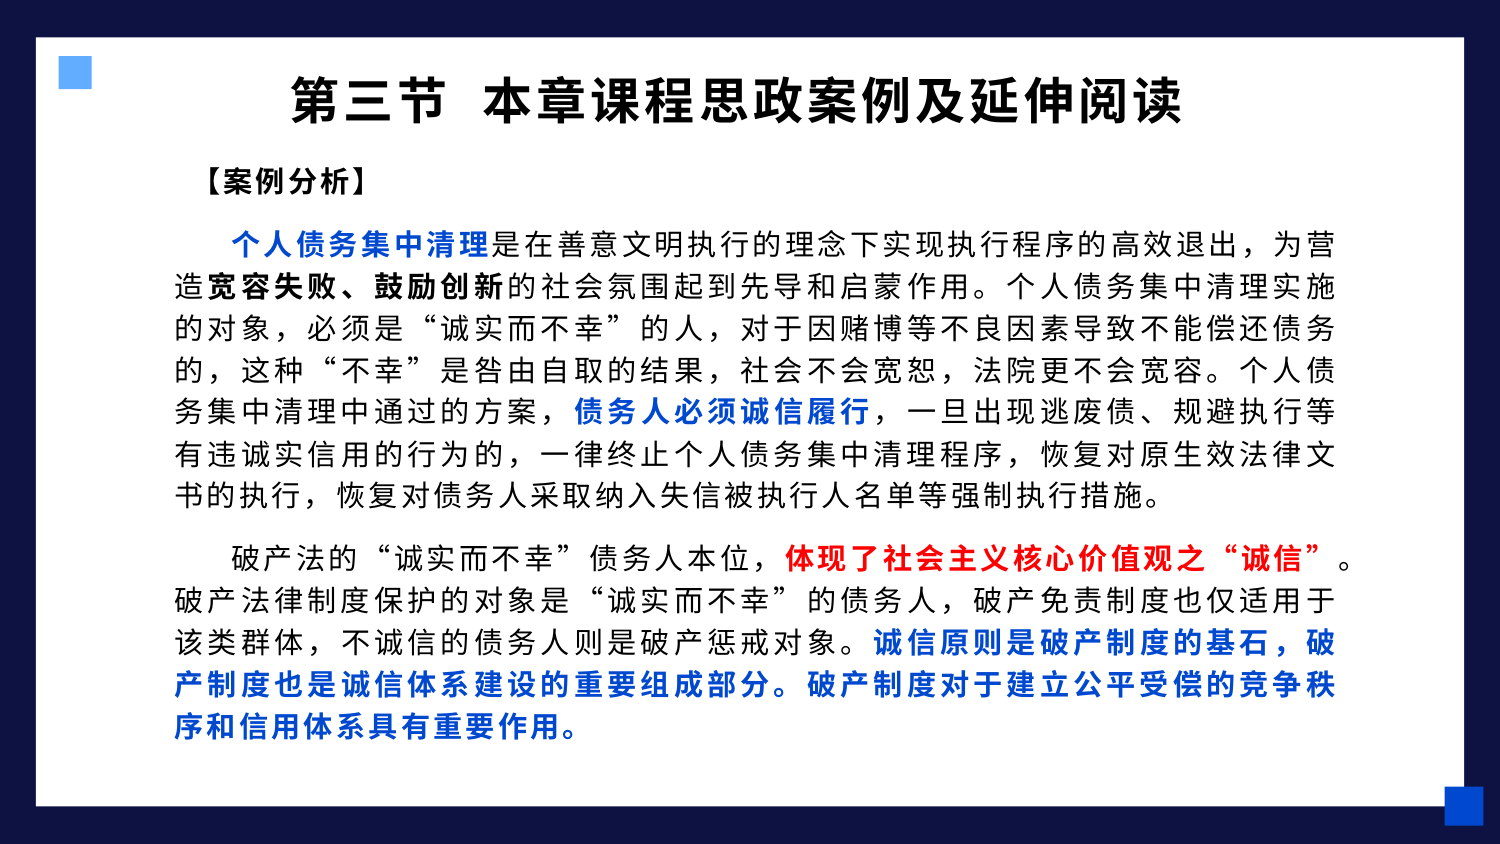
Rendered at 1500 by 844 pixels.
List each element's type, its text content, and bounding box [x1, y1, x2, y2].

list 【案例分析】 个人债务集中清理是在善意文明执行的理念下实现执行程序的高效退出，为营造宽容失败、鼓励创新的社会氛围起到先导和启蒙作用。个人债务集中清理实施的对象，必须是“诚实而不幸”的人，对于因赌博等不良因素导致不能偿还债务的，这种“不幸”是咎由自取的结果，社会不会宽恕，法院更不会宽容。个人债务集中清理中通过的方案，债务人必须诚信履行，一旦出现逃废债、规避执行等有违诚实信用的行为的，一律终止个人债务集中清理程序，恢复对原生效法律文书的执行，恢复对债务人采取纳入失信被执行人名单等强制执行措施。 破产法的“诚实而不幸”债务人本位，体现了社会主义核心价值观之“诚信”。破产法律制度保护的对象是“诚实而不幸”的债务人，破产免责制度也仅适用于该类群体，不诚信的债务人则是破产惩戒对象。诚信原则是破产制度的基石，破产制度也是诚信体系建设的重要组成部分。破产制度对于建立公平受偿的竞争秩序和信用体系具有重要作用。 [157, 156, 1353, 581]
title 第三节 本章课程思政案例及延伸阅读 [141, 48, 1327, 138]
